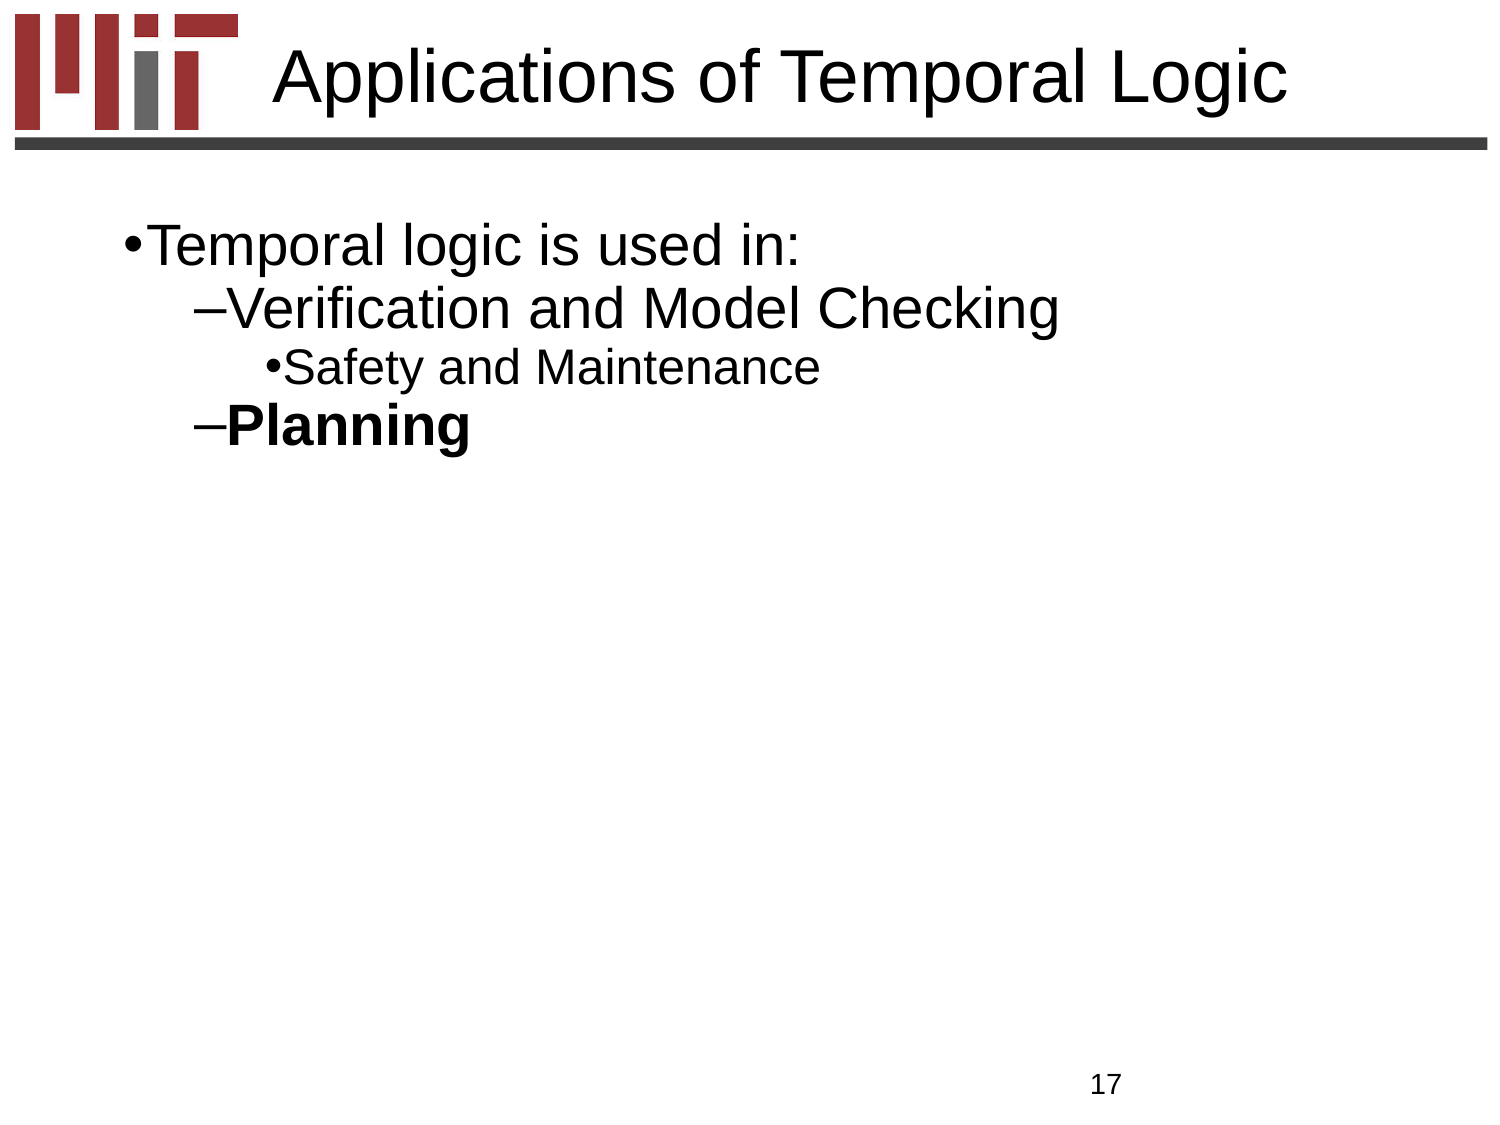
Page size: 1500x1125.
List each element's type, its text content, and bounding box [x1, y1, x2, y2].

picture [15, 14, 238, 130]
list Temporal logic is used in: Verification and Model Checking Safety and Maintenance Planning [75, 200, 1425, 1087]
title Applications of Temporal Logic [237, 15, 1325, 130]
slide_number 17 [1074, 1052, 1425, 1113]
